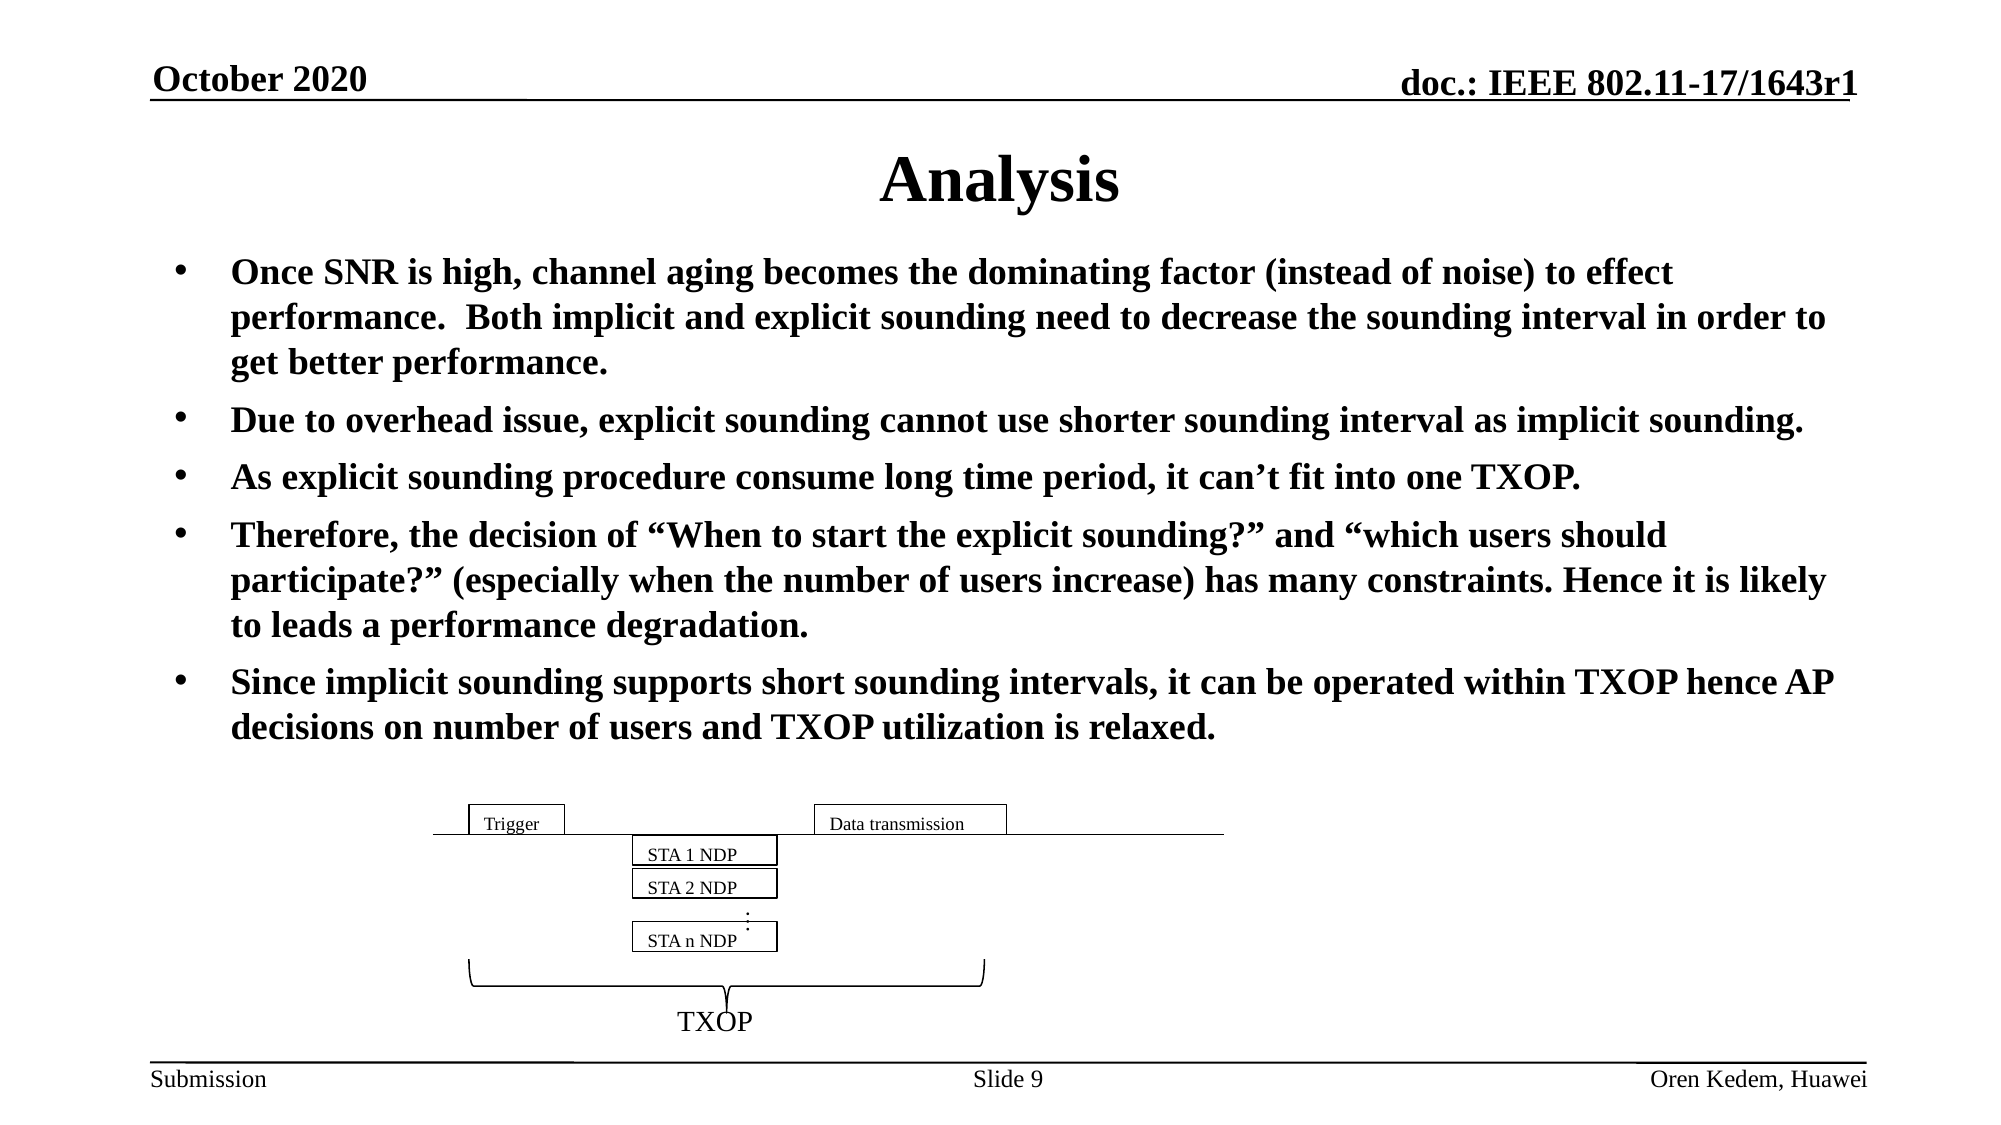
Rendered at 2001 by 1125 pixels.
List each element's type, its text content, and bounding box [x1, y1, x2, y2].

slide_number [152, 54, 563, 100]
title Analysis [149, 112, 1850, 237]
slide_number Slide 9 [950, 1061, 1067, 1123]
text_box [432, 804, 1225, 1047]
footer Oren Kedem, Huawei [1171, 1061, 1869, 1093]
list Once SNR is high, channel aging becomes the dominating factor (instead of noise) to effect performance. Both implicit and explicit sounding need to decrease the sounding interval in order to get better performance. Due to overhead issue, explicit sounding cannot use shorter sounding interval as implicit sounding. As explicit sounding procedure consume long time period, it can’t fit into one TXOP. Therefore, the decision of “When to start the explicit sounding?” and “which users should participate?” (especially when the number of users increase) has many constraints. Hence it is likely to leads a performance degradation. Since implicit sounding supports short sounding intervals, it can be operated within TXOP hence AP decisions on number of users and TXOP utilization is relaxed. [149, 239, 1850, 965]
